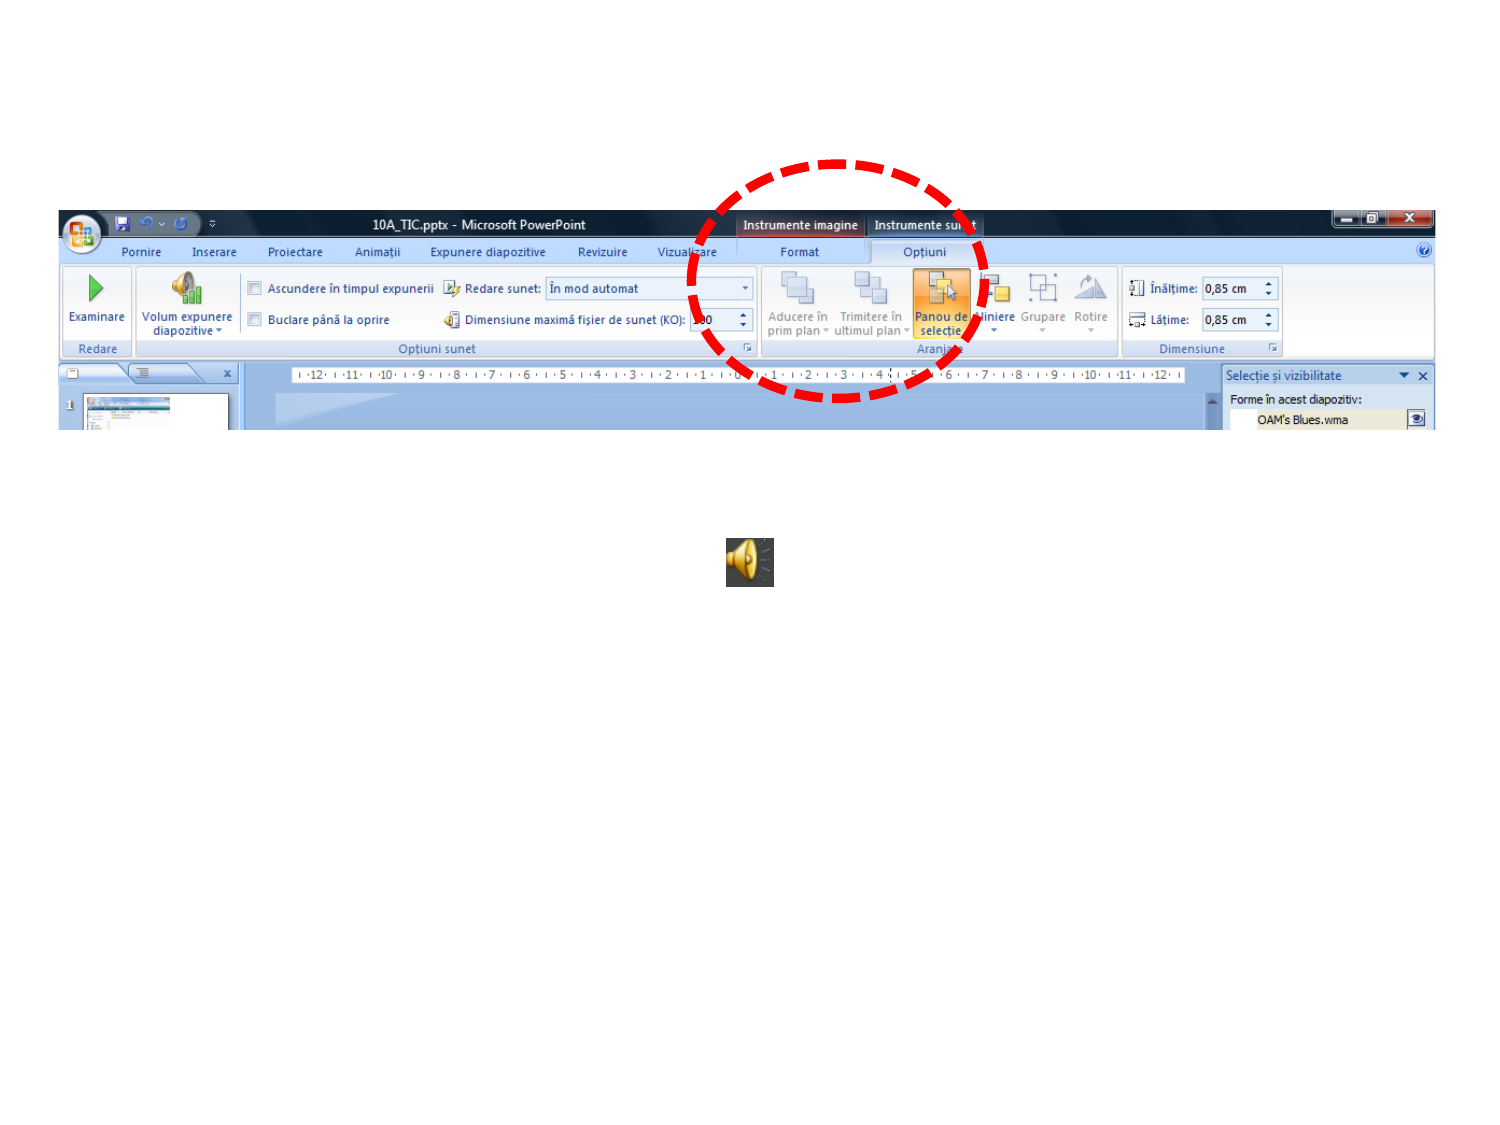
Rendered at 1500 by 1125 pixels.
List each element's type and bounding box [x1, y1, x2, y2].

text_box [719, 161, 957, 209]
picture [724, 537, 776, 588]
picture [58, 210, 1436, 430]
